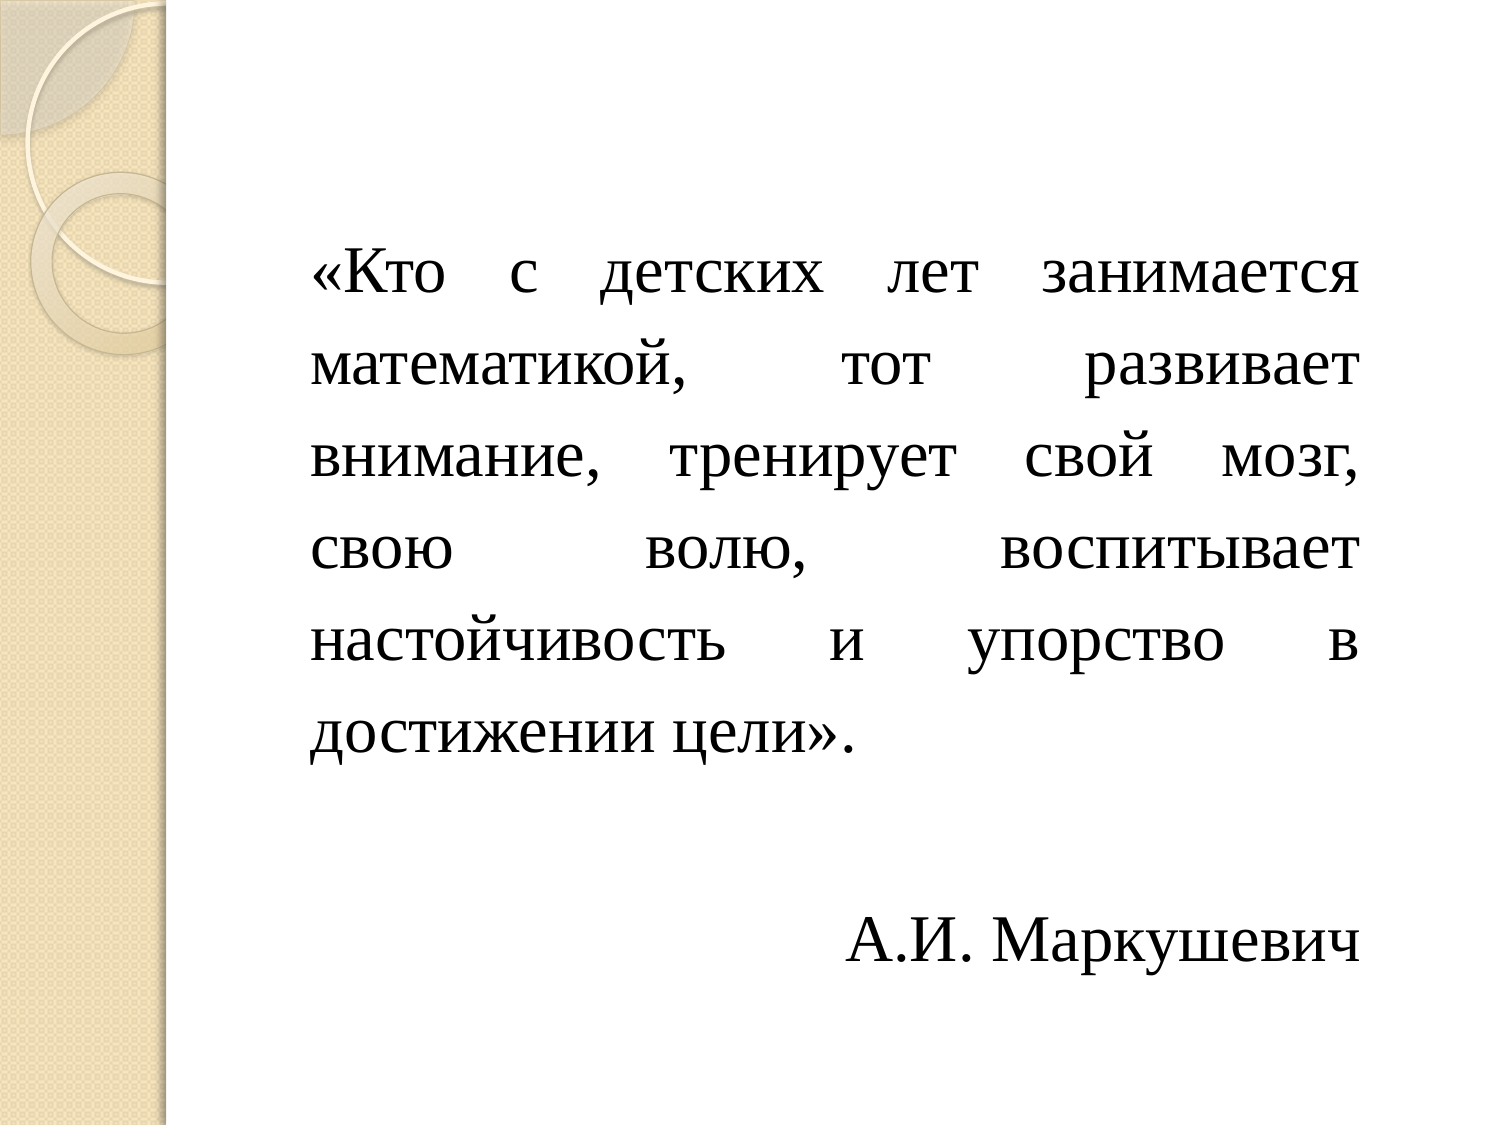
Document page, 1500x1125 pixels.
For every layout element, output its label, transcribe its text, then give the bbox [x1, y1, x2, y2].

list «Кто с детских лет занимается математикой, тот развивает внимание, тренирует свой мозг, свою волю, воспитывает настойчивость и упорство в достижении цели». А.И. Маркушевич [235, 101, 1376, 1015]
